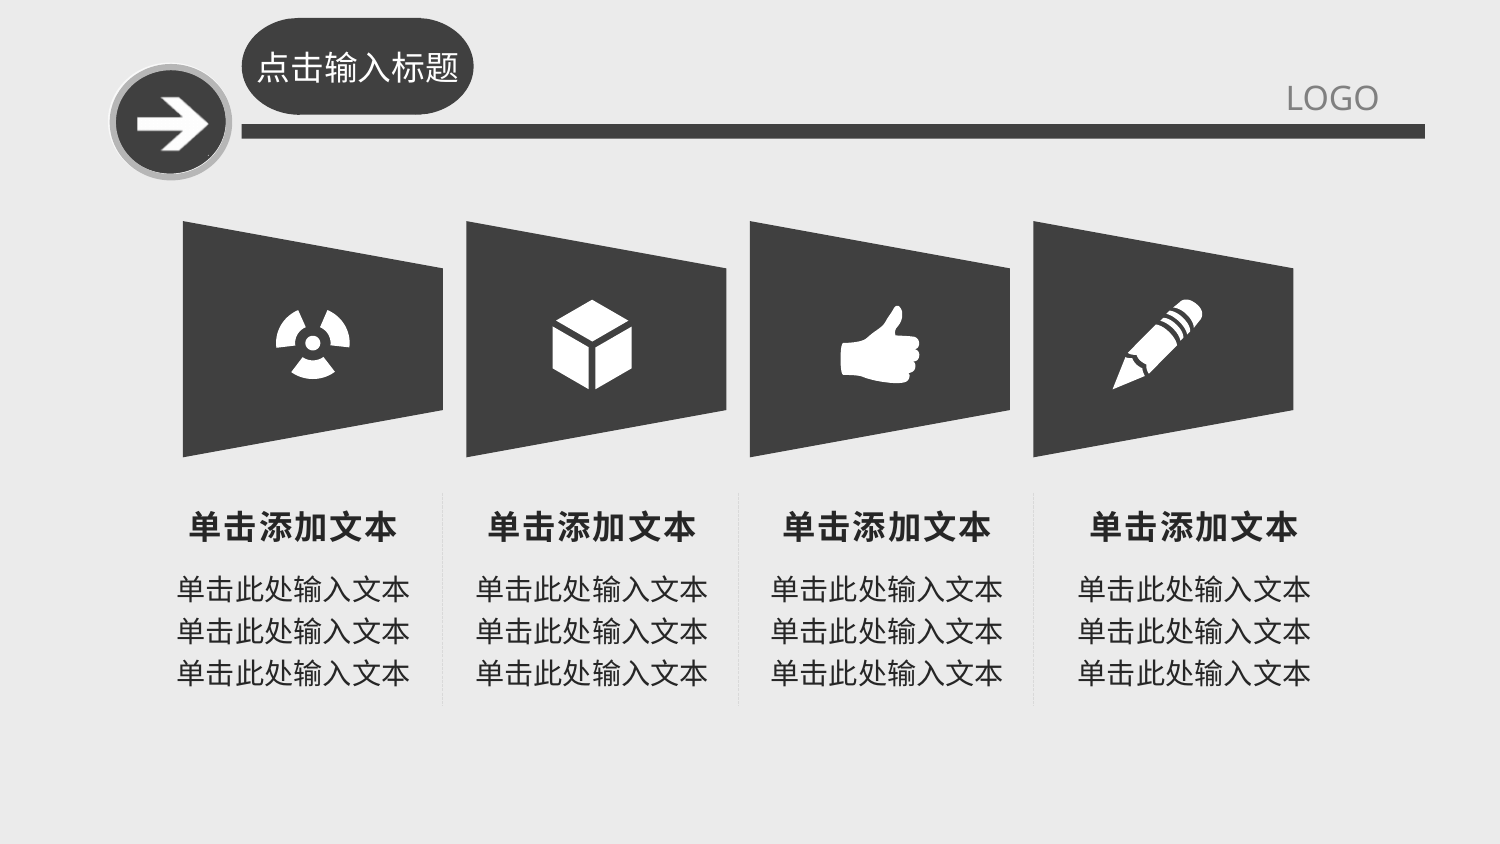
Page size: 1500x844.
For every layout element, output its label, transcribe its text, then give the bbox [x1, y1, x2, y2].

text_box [144, 498, 442, 700]
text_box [749, 220, 1010, 458]
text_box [182, 220, 443, 458]
text_box LOGO [1270, 69, 1404, 123]
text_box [110, 65, 229, 178]
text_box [738, 498, 1037, 700]
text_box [442, 498, 738, 700]
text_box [1045, 498, 1344, 700]
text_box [241, 17, 487, 115]
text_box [466, 220, 727, 458]
text_box [241, 123, 1426, 140]
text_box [1033, 220, 1294, 458]
